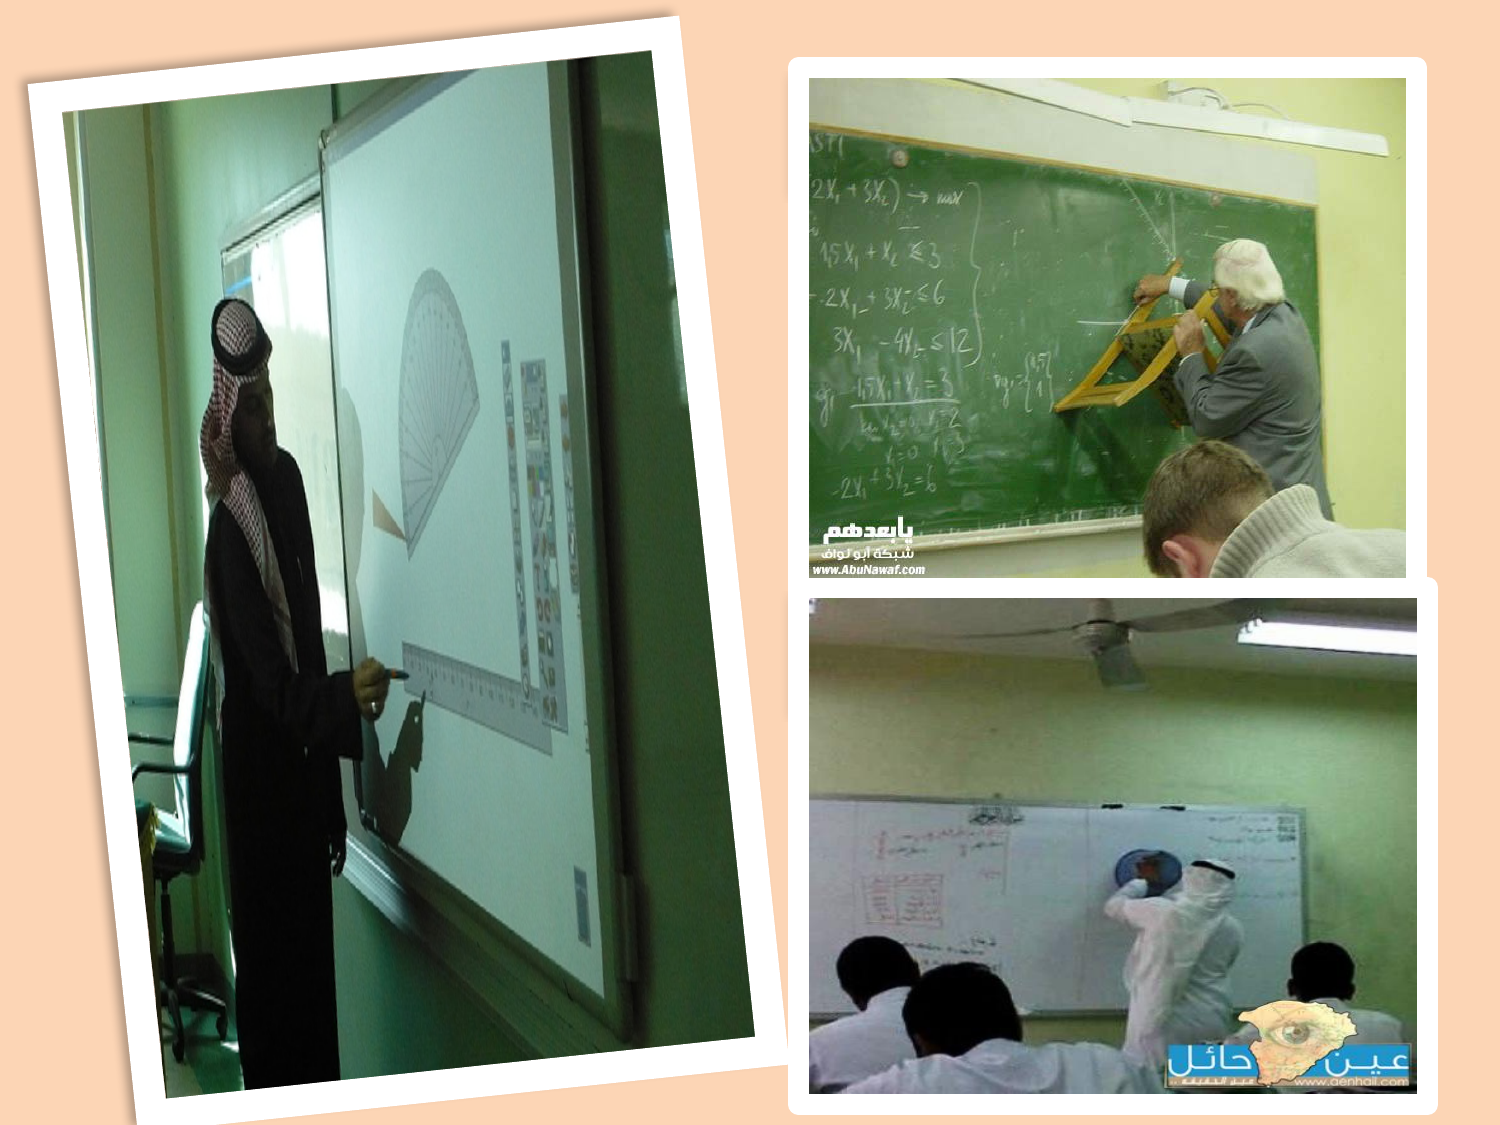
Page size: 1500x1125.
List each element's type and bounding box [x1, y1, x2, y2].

picture [63, 51, 754, 1098]
picture [808, 597, 1418, 1095]
picture [808, 77, 1407, 578]
